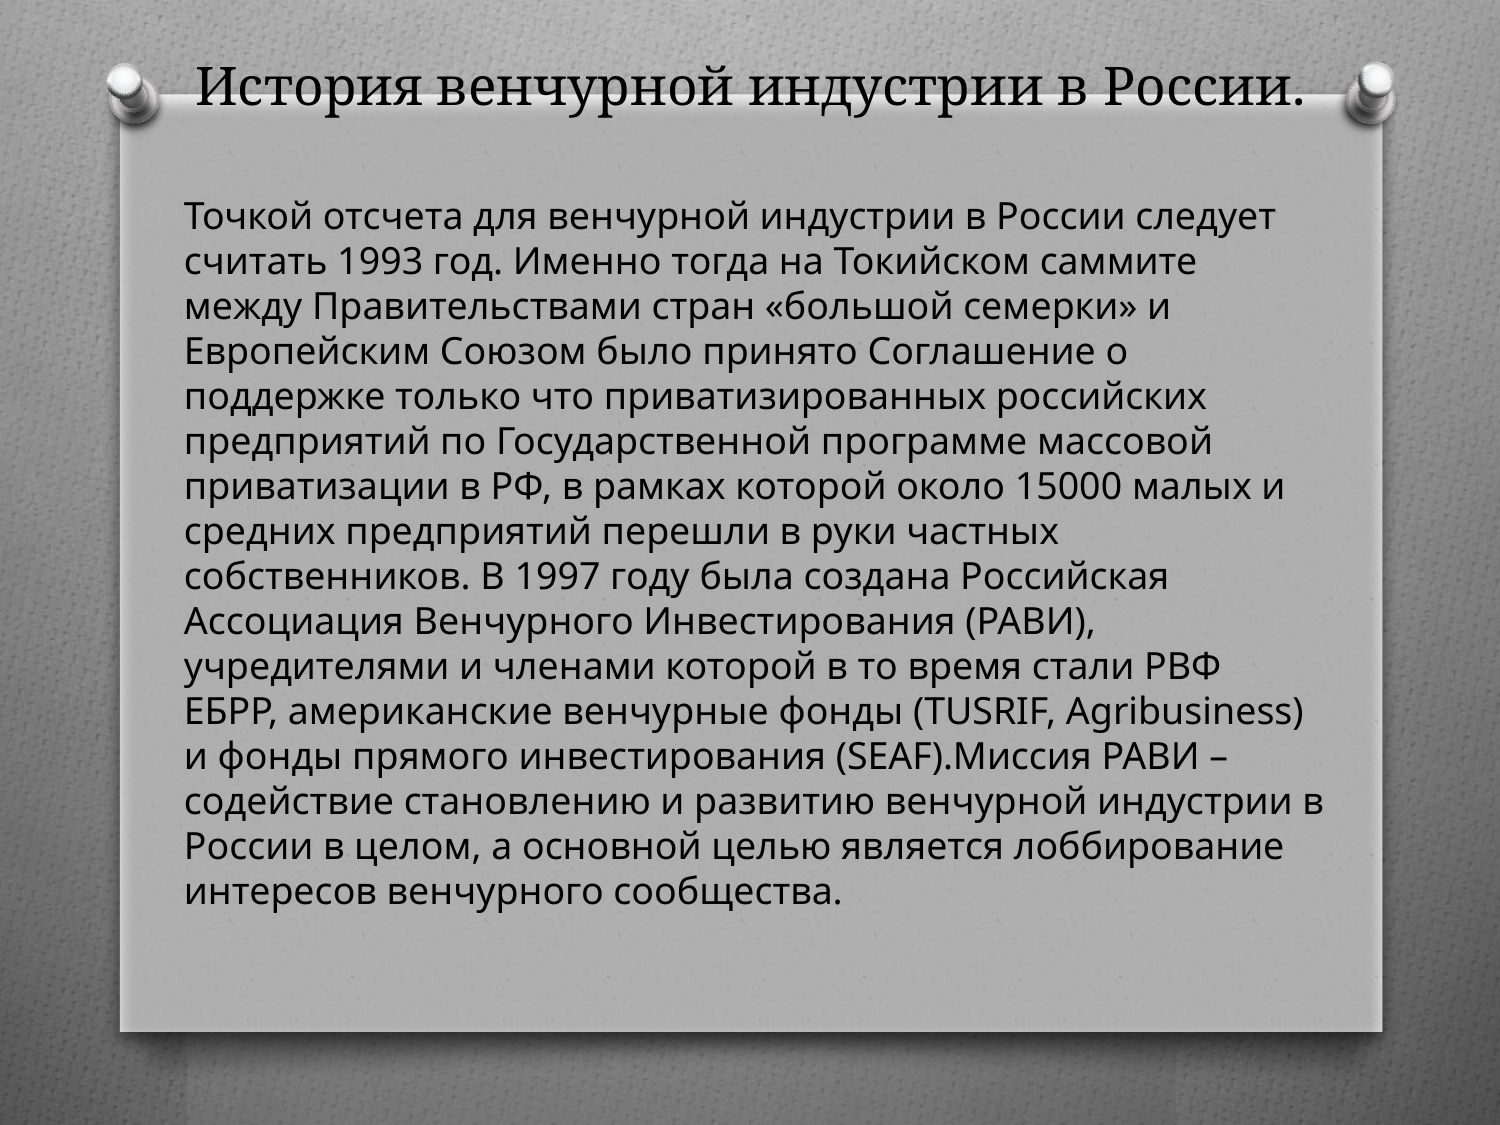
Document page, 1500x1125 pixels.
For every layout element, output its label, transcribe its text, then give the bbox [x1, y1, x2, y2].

title История венчурной индустрии в России. [179, 42, 1323, 126]
list Точкой отсчета для венчурной индустрии в России следует считать 1993 год. Именно тогда на Токийском саммите между Правительствами стран «большой семерки» и Европейским Союзом было принято Соглашение о поддержке только что приватизированных российских предприятий по Государственной программе массовой приватизации в РФ, в рамках которой около 15000 малых и средних предприятий перешли в руки частных собственников. В 1997 году была создана Российская Ассоциация Венчурного Инвестирования (РАВИ), учредителями и членами которой в то время стали РВФ ЕБРР, американские венчурные фонды (TUSRIF, Agribusiness) и фонды прямого инвестирования (SEAF).Миссия РАВИ – содействие становлению и развитию венчурной индустрии в России в целом, а основной целью является лоббирование интересов венчурного сообщества. [123, 184, 1341, 1071]
picture [1323, 35, 1439, 156]
picture [75, 29, 179, 153]
